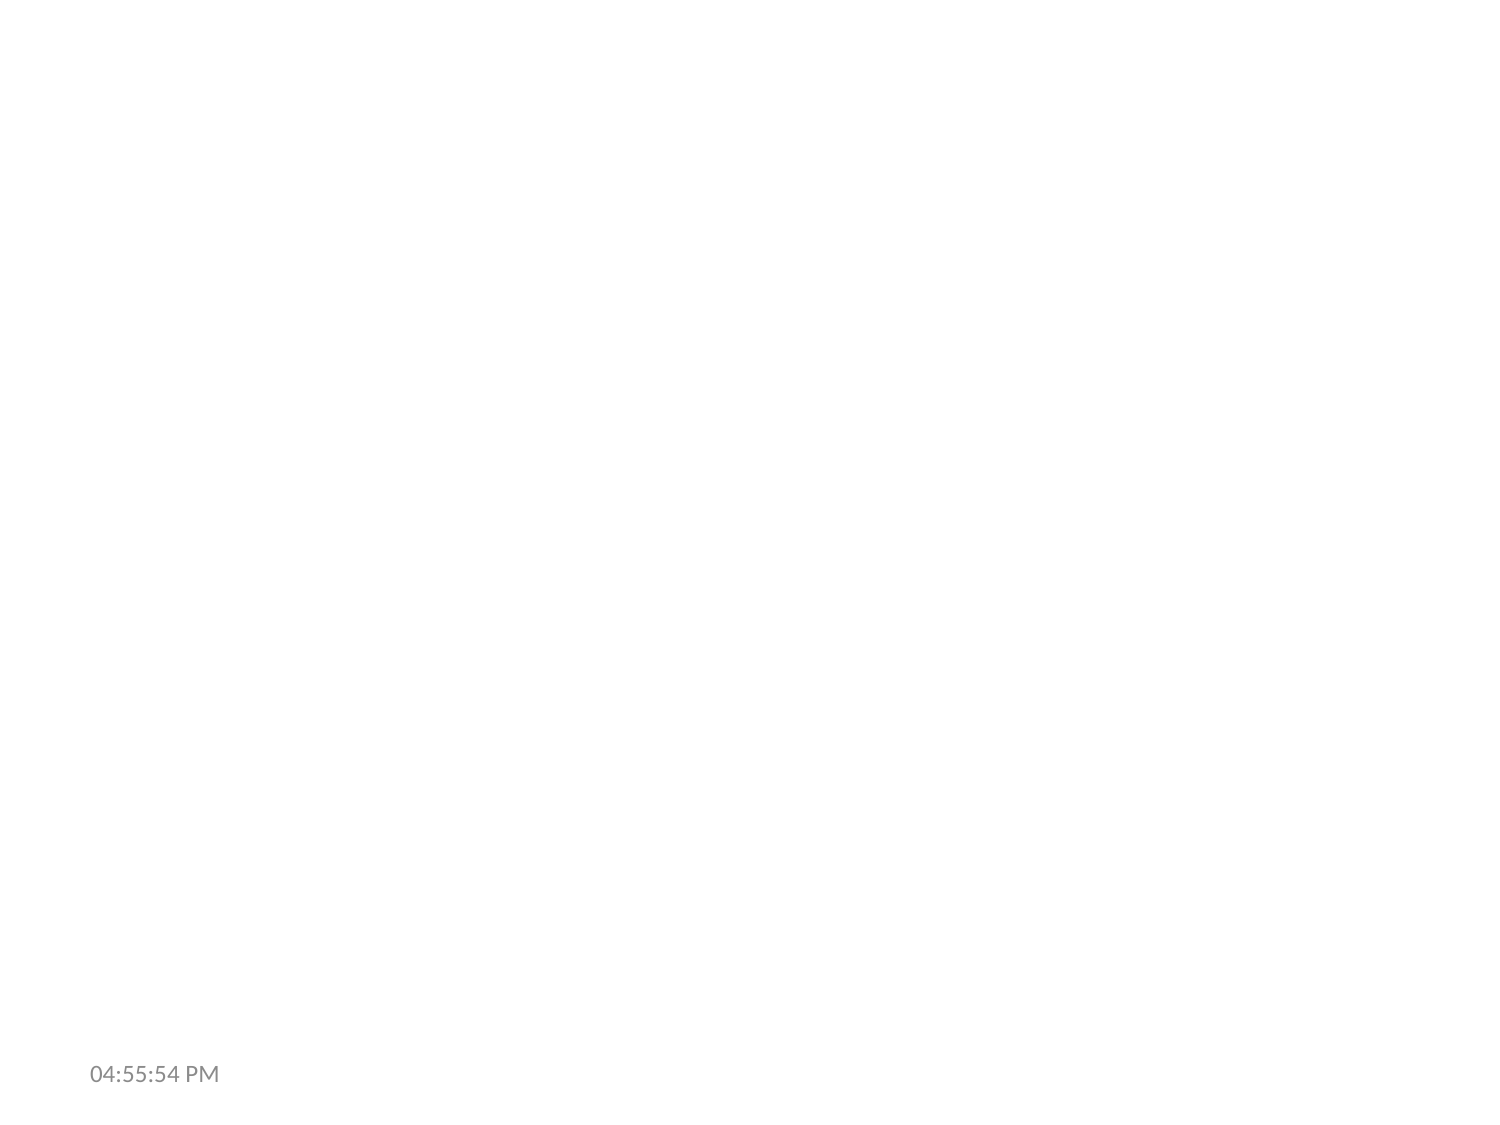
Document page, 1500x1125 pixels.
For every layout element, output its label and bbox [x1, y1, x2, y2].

slide_number [75, 1042, 425, 1103]
